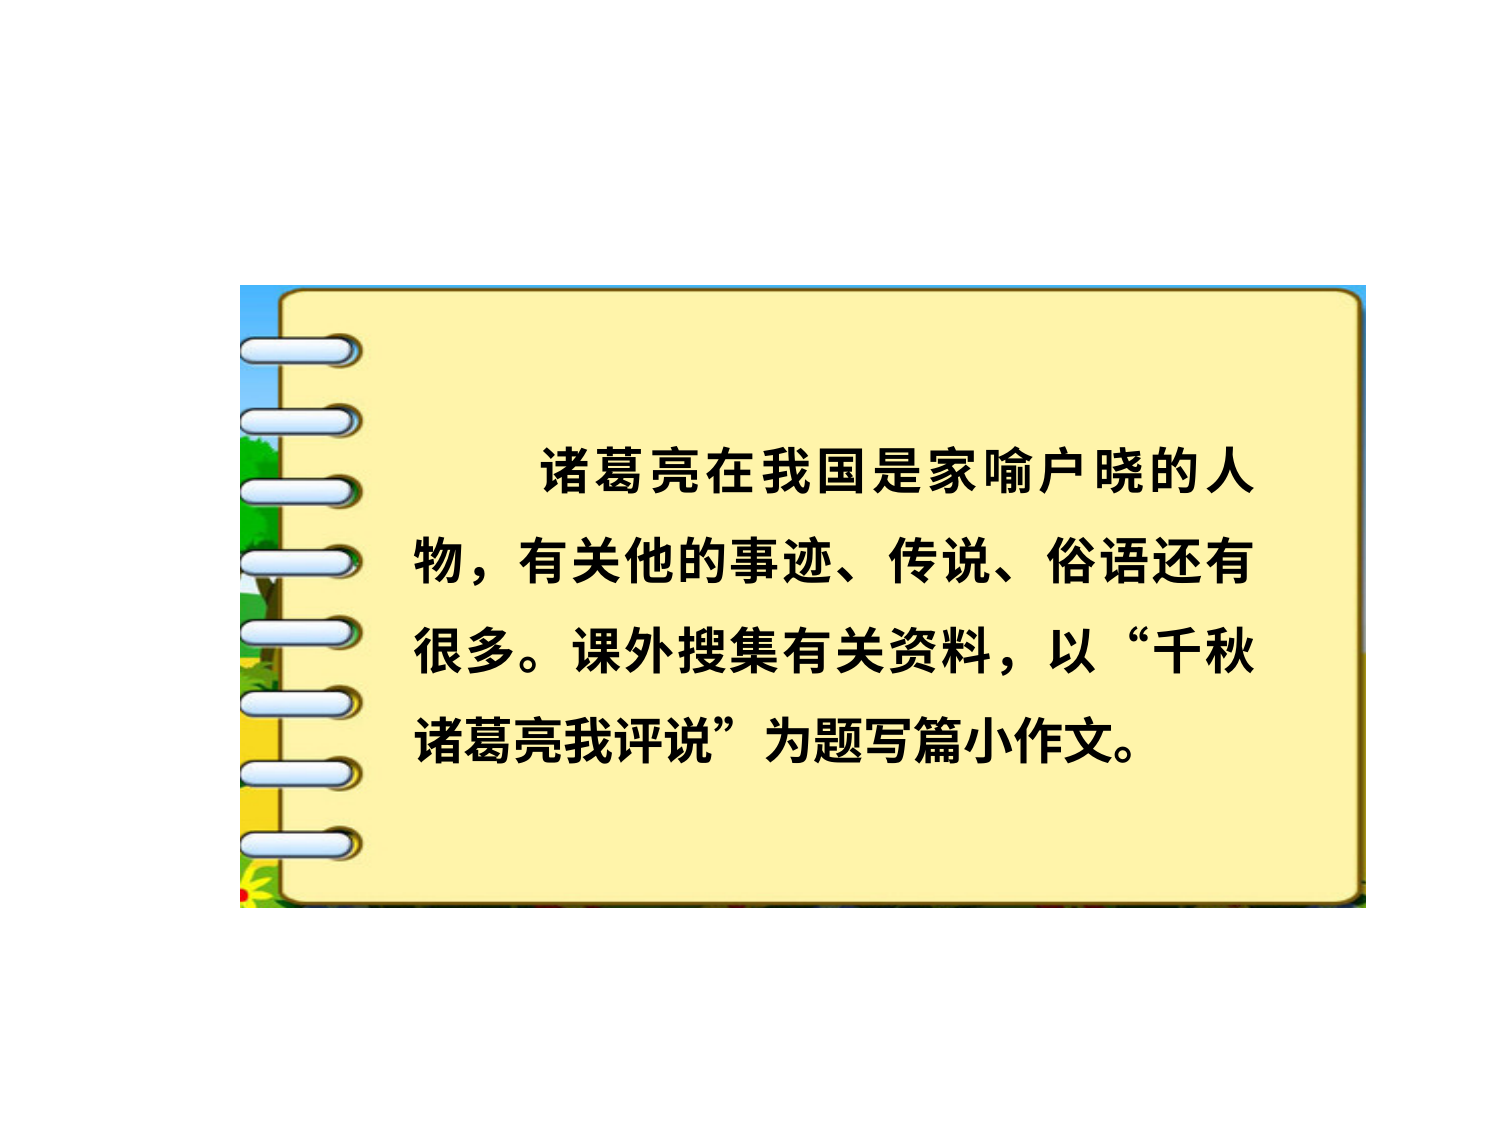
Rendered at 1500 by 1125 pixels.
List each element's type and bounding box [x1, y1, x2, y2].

picture [240, 285, 1366, 908]
